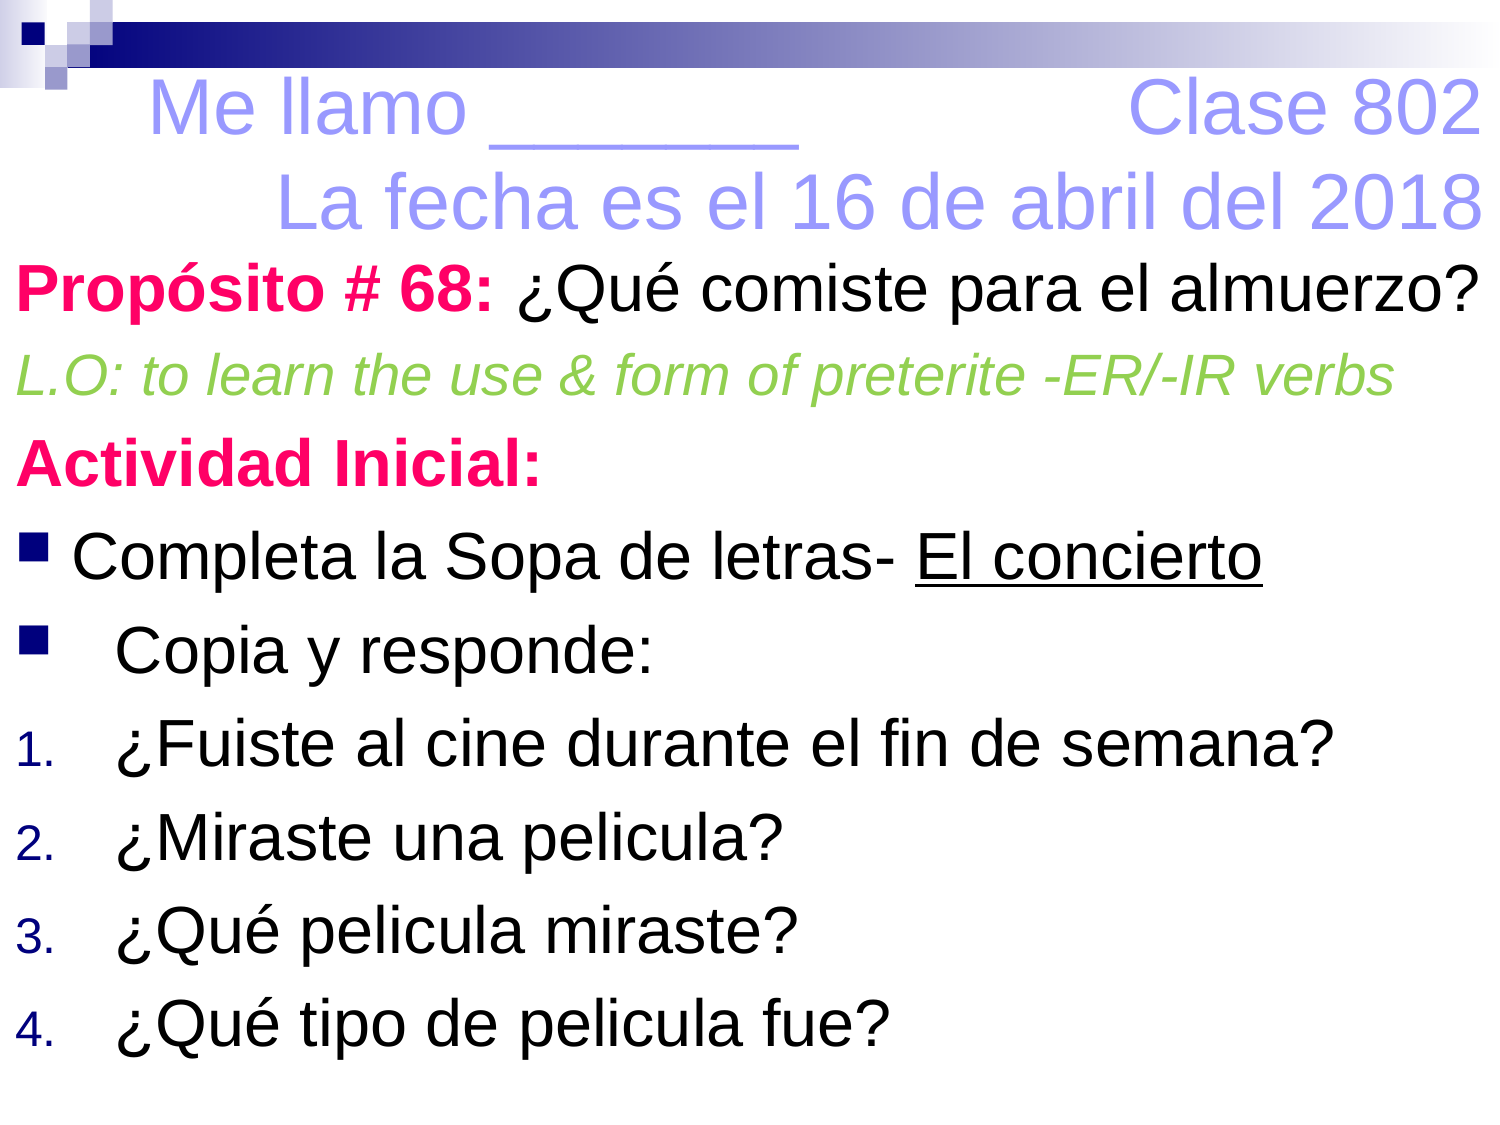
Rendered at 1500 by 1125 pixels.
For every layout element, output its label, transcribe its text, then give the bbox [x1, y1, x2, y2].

title Me llamo _______ Clase 802 La fecha es el 16 de abril del 2018 [0, 37, 1500, 237]
list Propósito # 68: ¿Qué comiste para el almuerzo? L.O: to learn the use & form of preterite -ER/-IR verbs Actividad Inicial: Completa la Sopa de letras- El concierto Copia y responde: ¿Fuiste al cine durante el fin de semana? ¿Miraste una pelicula? ¿Qué pelicula miraste? ¿Qué tipo de pelicula fue? [0, 237, 1500, 1013]
